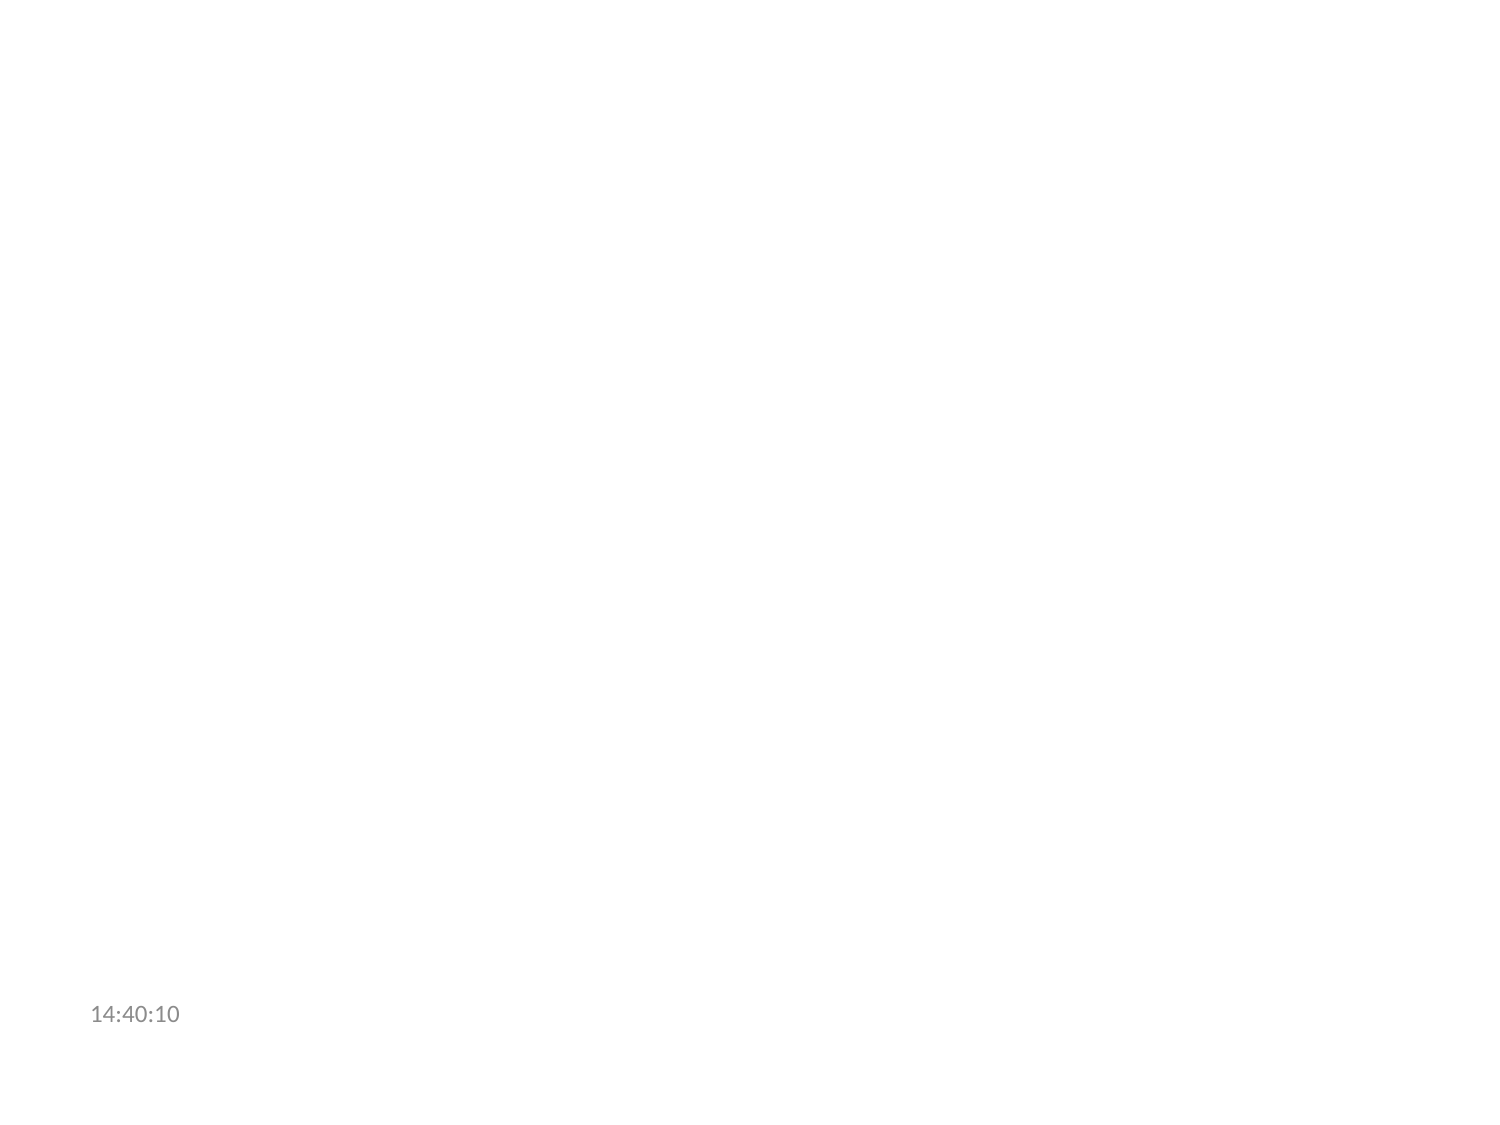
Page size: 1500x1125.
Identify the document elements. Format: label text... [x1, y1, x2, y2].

text_box 15:35:09 [75, 982, 425, 1043]
